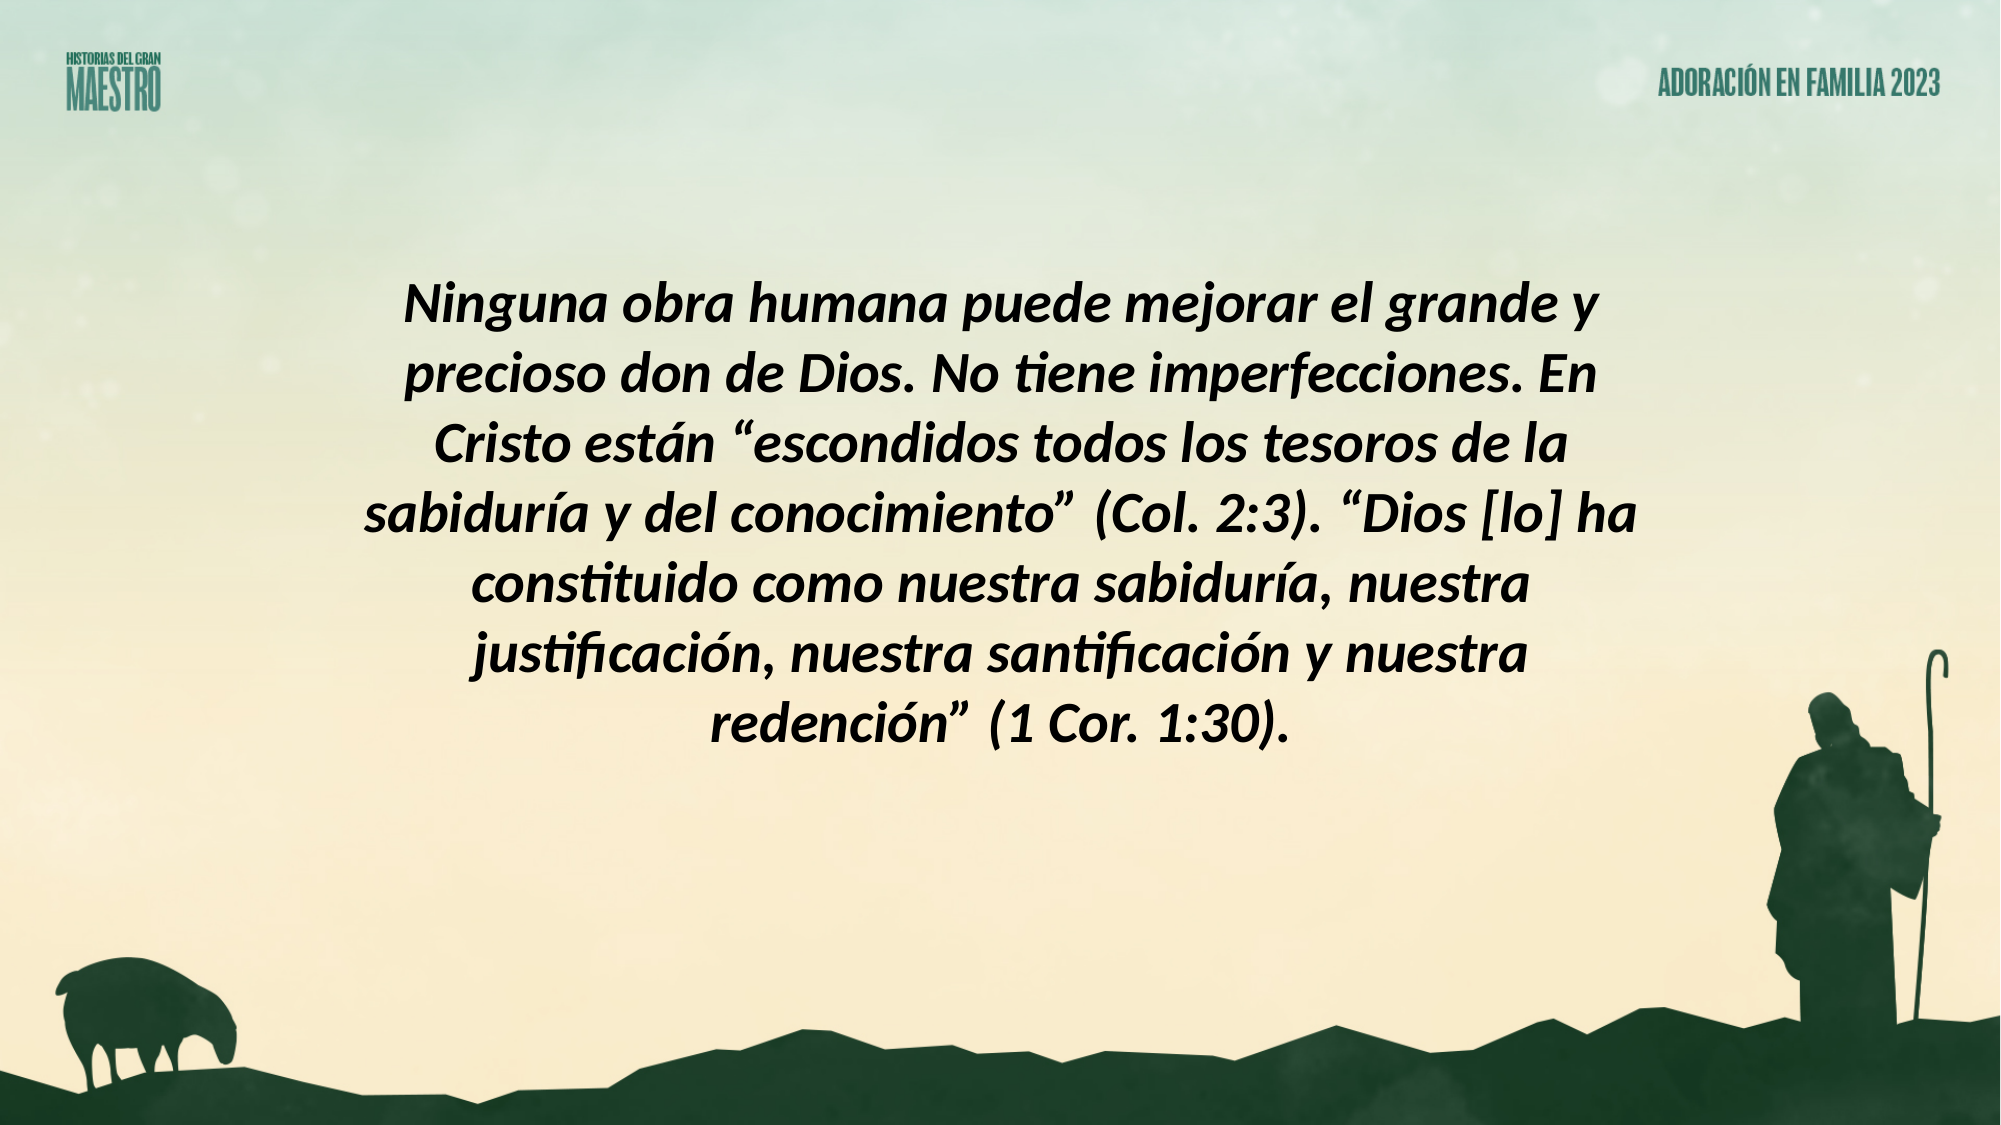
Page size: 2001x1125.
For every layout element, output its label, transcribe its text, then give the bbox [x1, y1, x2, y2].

text_box Ninguna obra humana puede mejorar el grande y precioso don de Dios. No tiene imperfecciones. En Cristo están “escondidos todos los tesoros de la sabiduría y del conocimiento” (Col. 2:3). “Dios [lo] ha constituido como nuestra sabiduría, nuestra justificación, nuestra santificación y nuestra redención” (1 Cor. 1:30). [343, 256, 1661, 762]
picture [0, 0, 2001, 1125]
